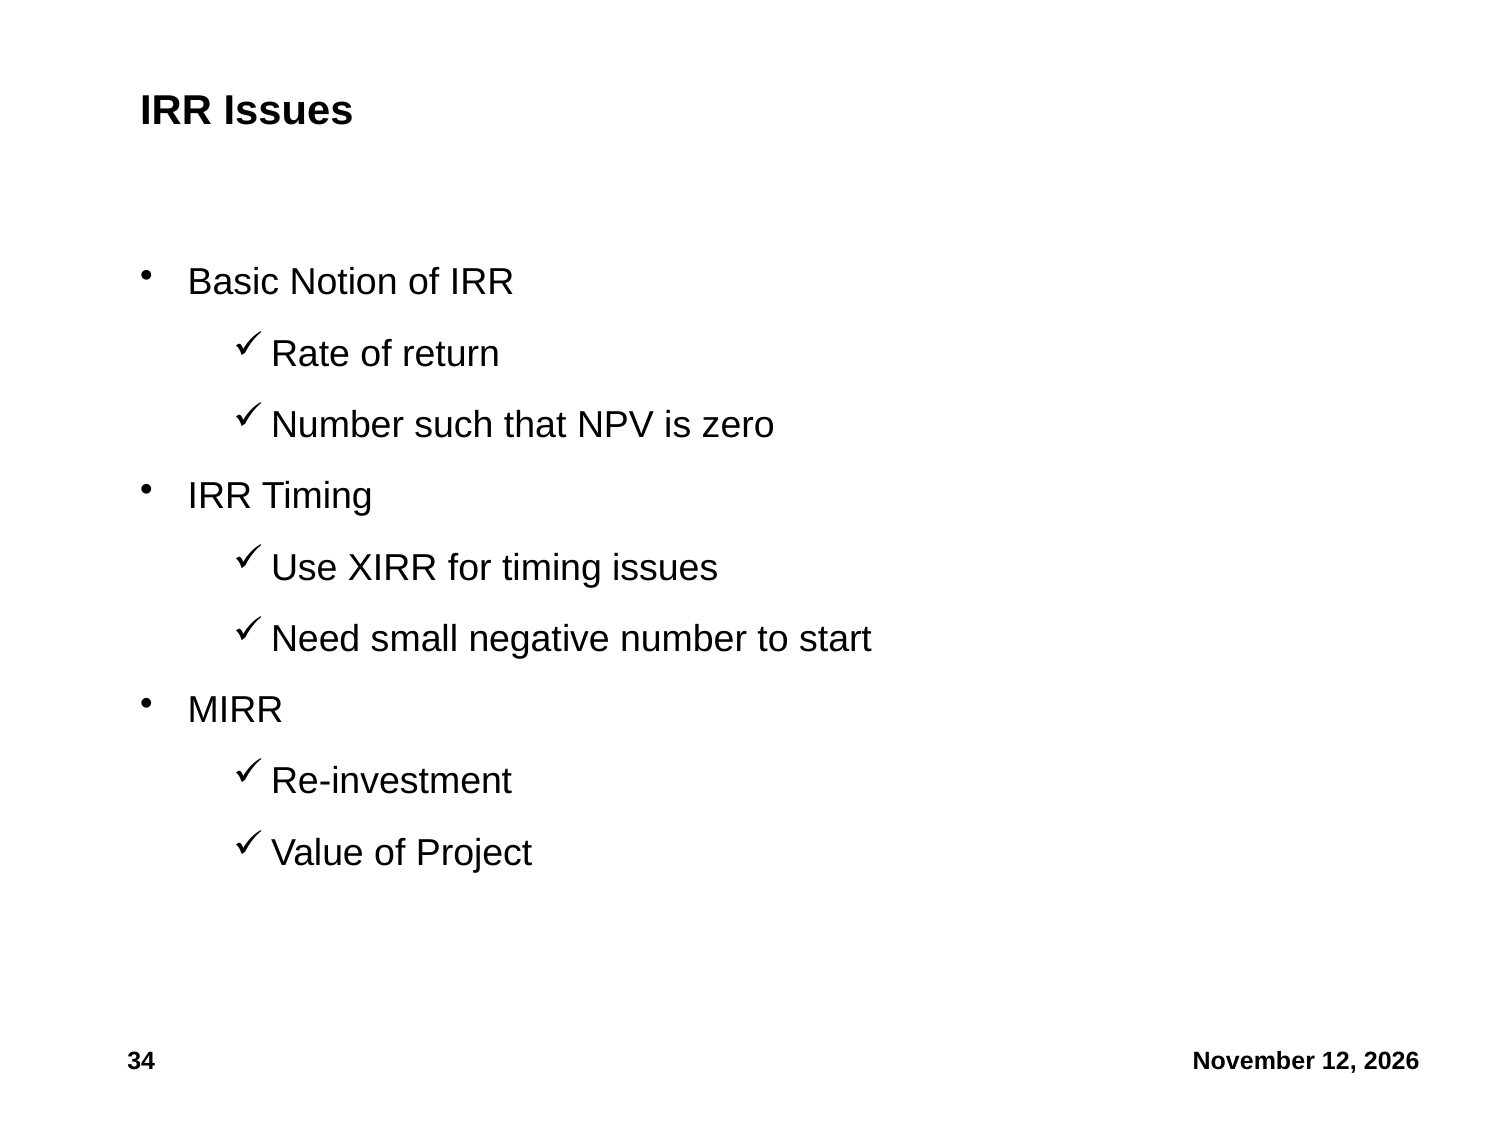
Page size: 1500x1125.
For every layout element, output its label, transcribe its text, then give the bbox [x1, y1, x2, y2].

list Basic Notion of IRR Rate of return Number such that NPV is zero IRR Timing Use XIRR for timing issues Need small negative number to start MIRR Re-investment Value of Project [124, 249, 1413, 1001]
title IRR Issues [124, 74, 1376, 226]
